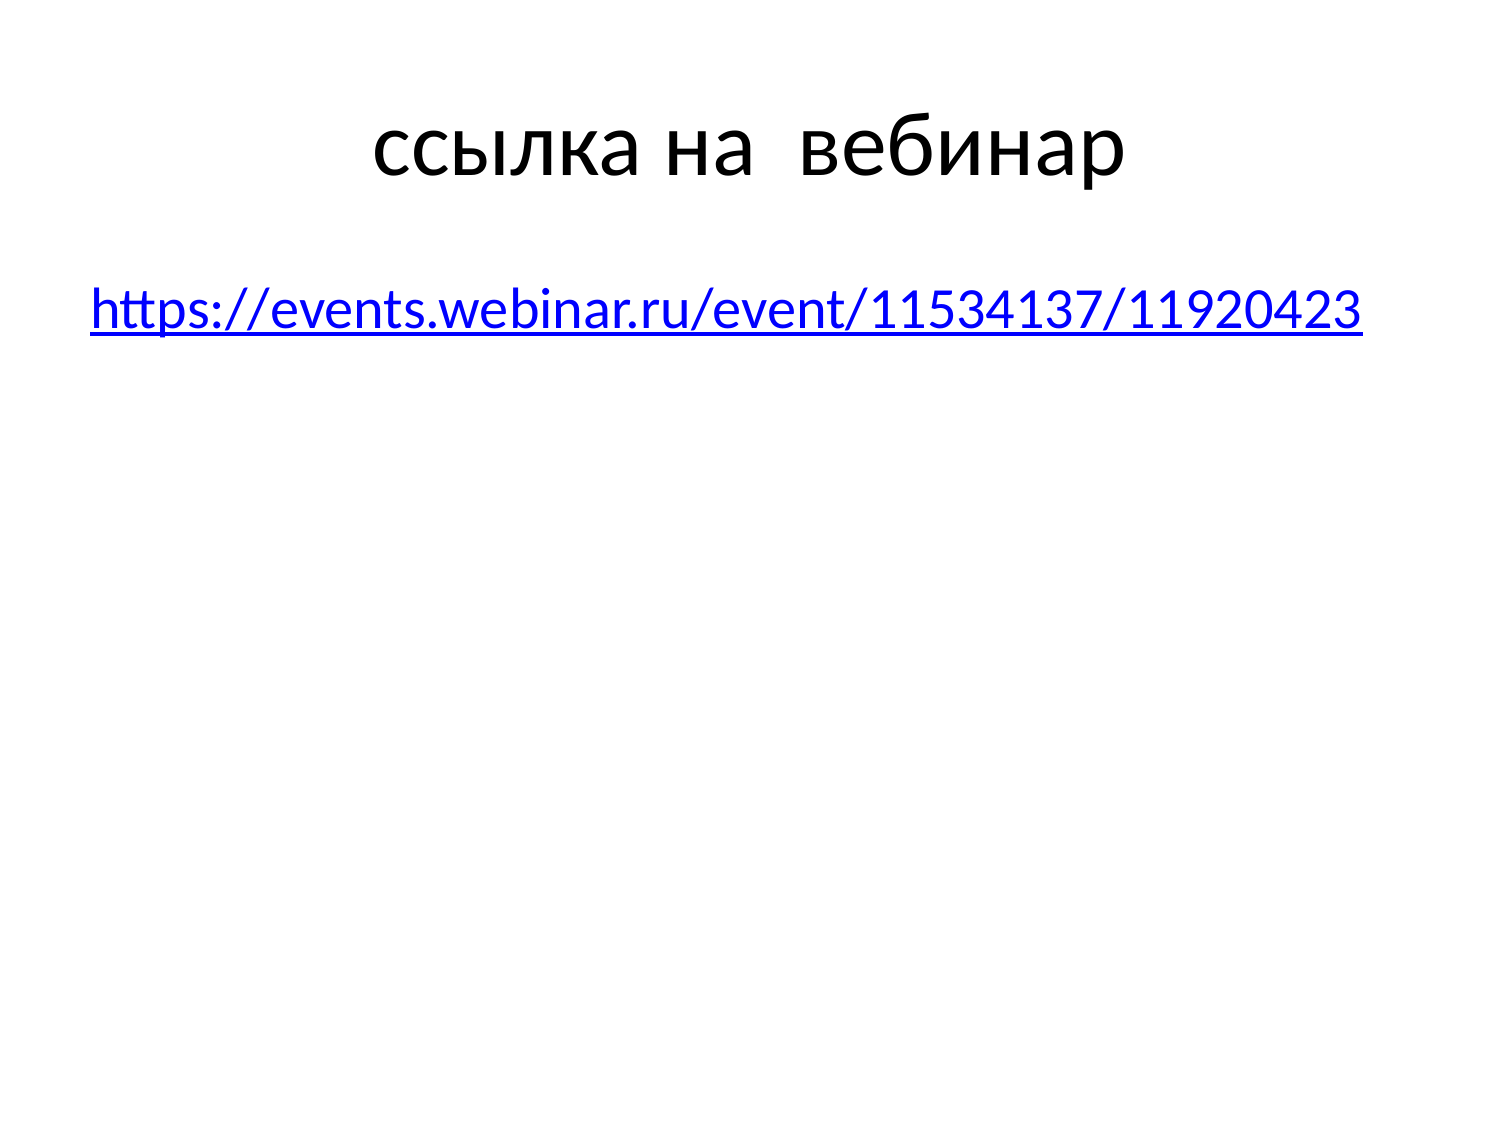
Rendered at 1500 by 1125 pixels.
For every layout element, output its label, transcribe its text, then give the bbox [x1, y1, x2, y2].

title ссылка на вебинар [75, 45, 1425, 233]
list https://events.webinar.ru/event/11534137/11920423 [75, 262, 1412, 1005]
